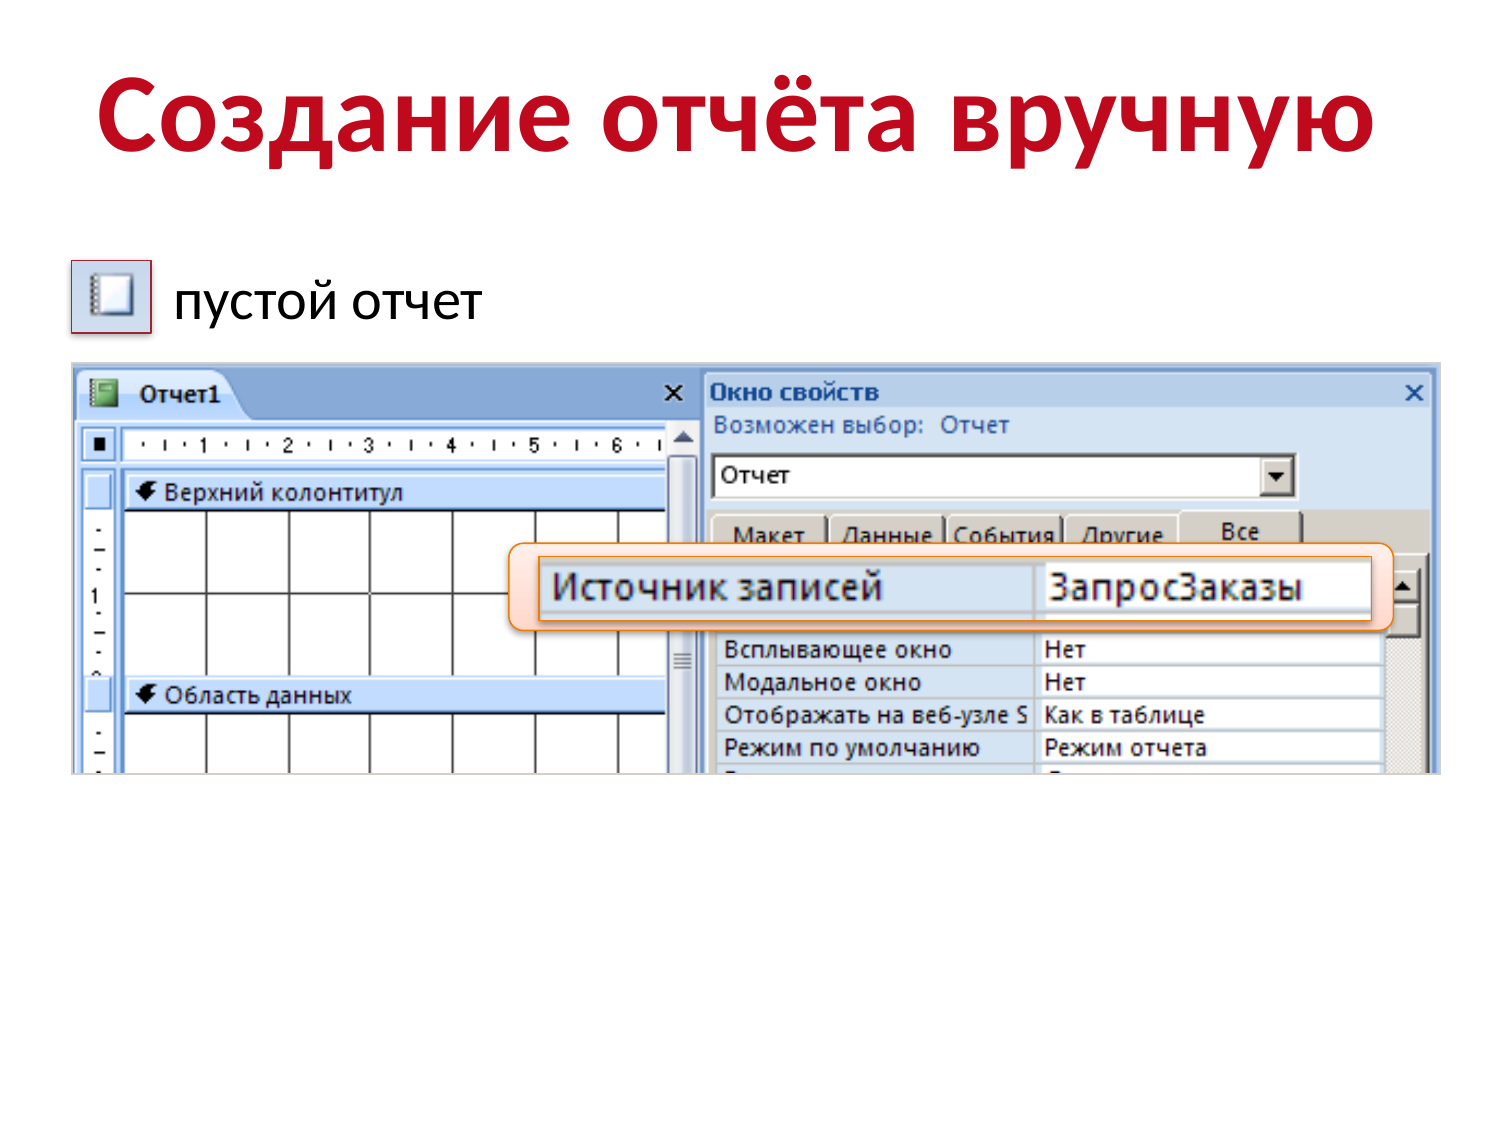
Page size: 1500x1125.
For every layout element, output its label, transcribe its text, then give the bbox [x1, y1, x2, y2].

picture [72, 260, 151, 333]
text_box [508, 542, 1394, 631]
picture [73, 363, 1439, 774]
text_box пустой отчет [158, 253, 587, 343]
title Создание отчёта вручную [0, 49, 1477, 164]
